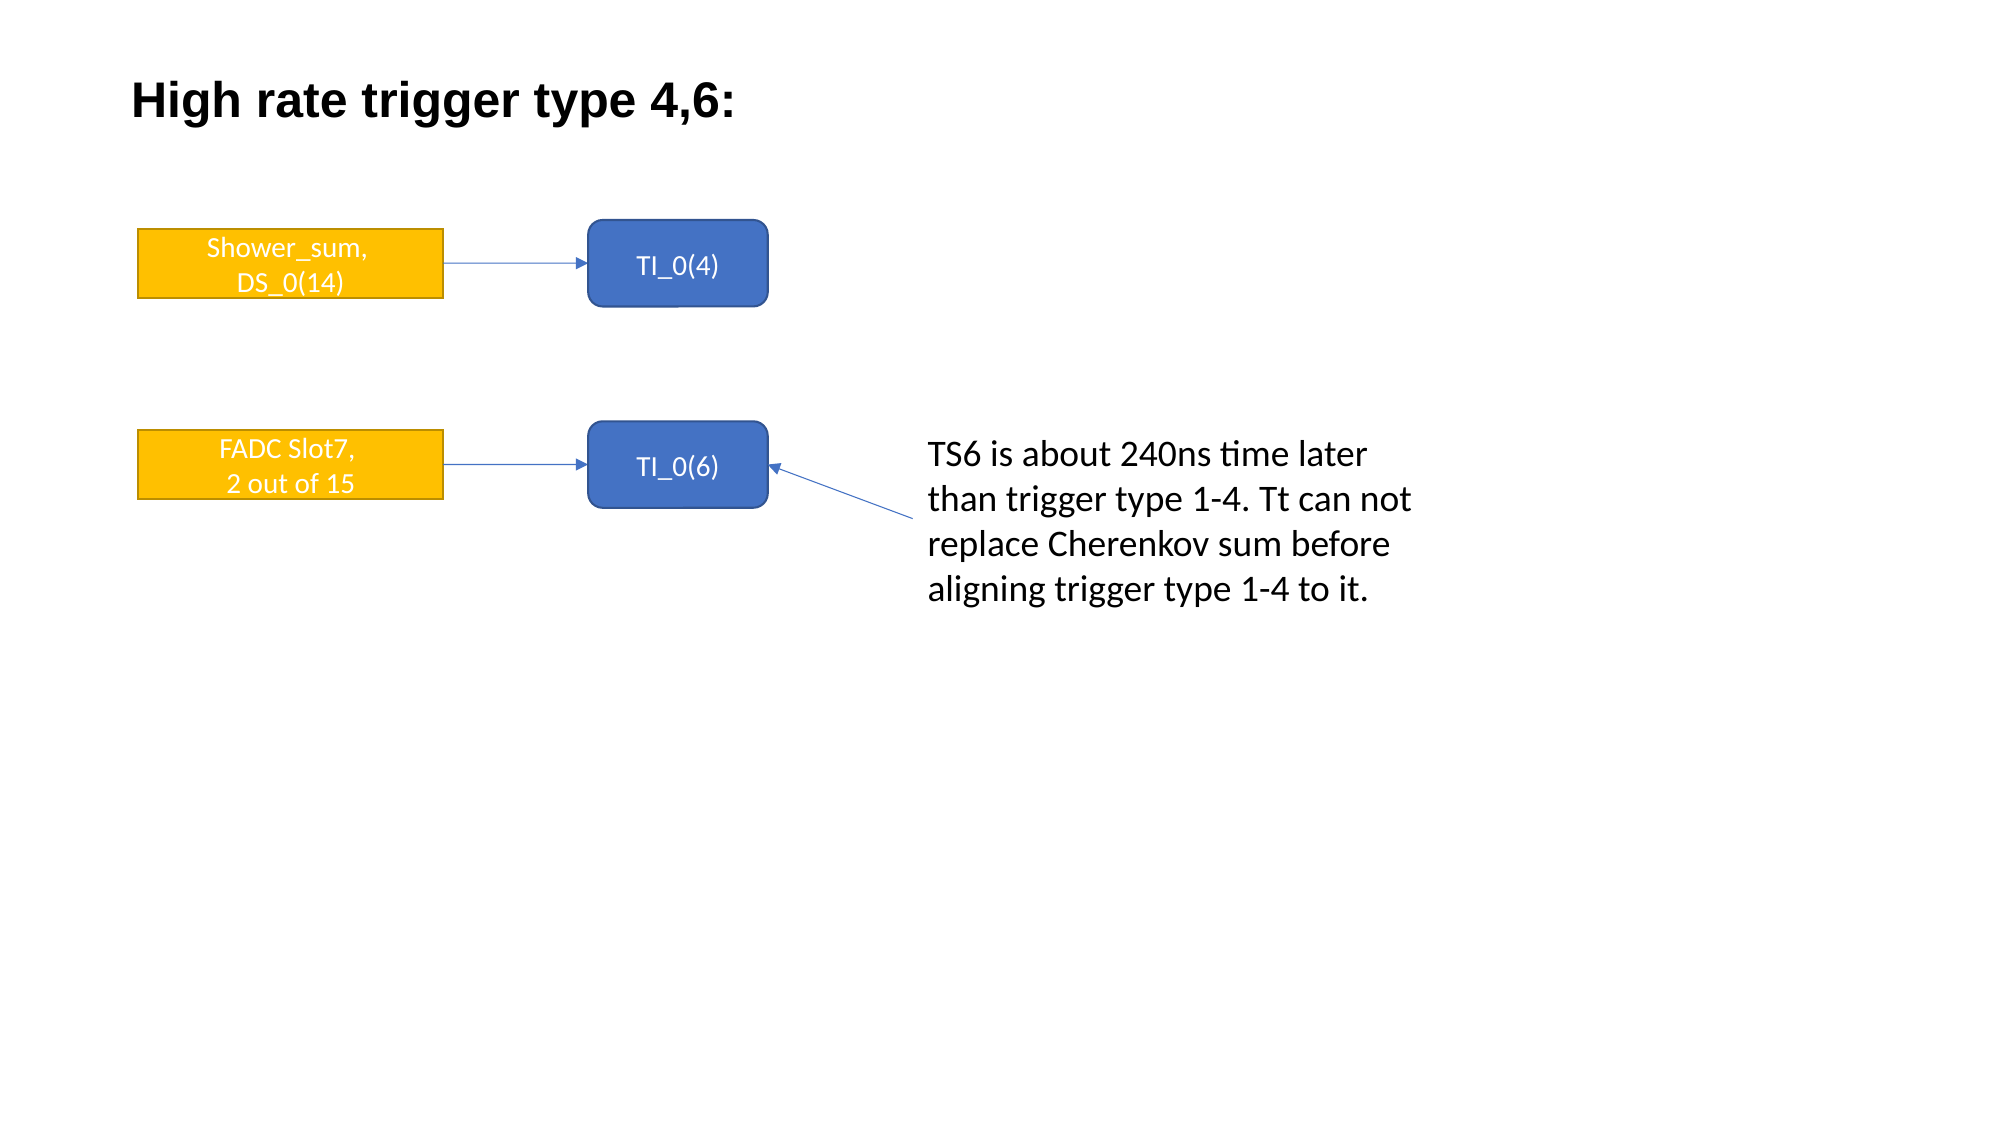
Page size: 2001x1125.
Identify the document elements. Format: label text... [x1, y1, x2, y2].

text_box TS6 is about 240ns time later than trigger type 1-4. Tt can not replace Cherenkov sum before aligning trigger type 1-4 to it. [912, 421, 1443, 616]
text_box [138, 219, 768, 508]
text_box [767, 464, 913, 520]
text_box High rate trigger type 4,6: [117, 60, 1945, 173]
